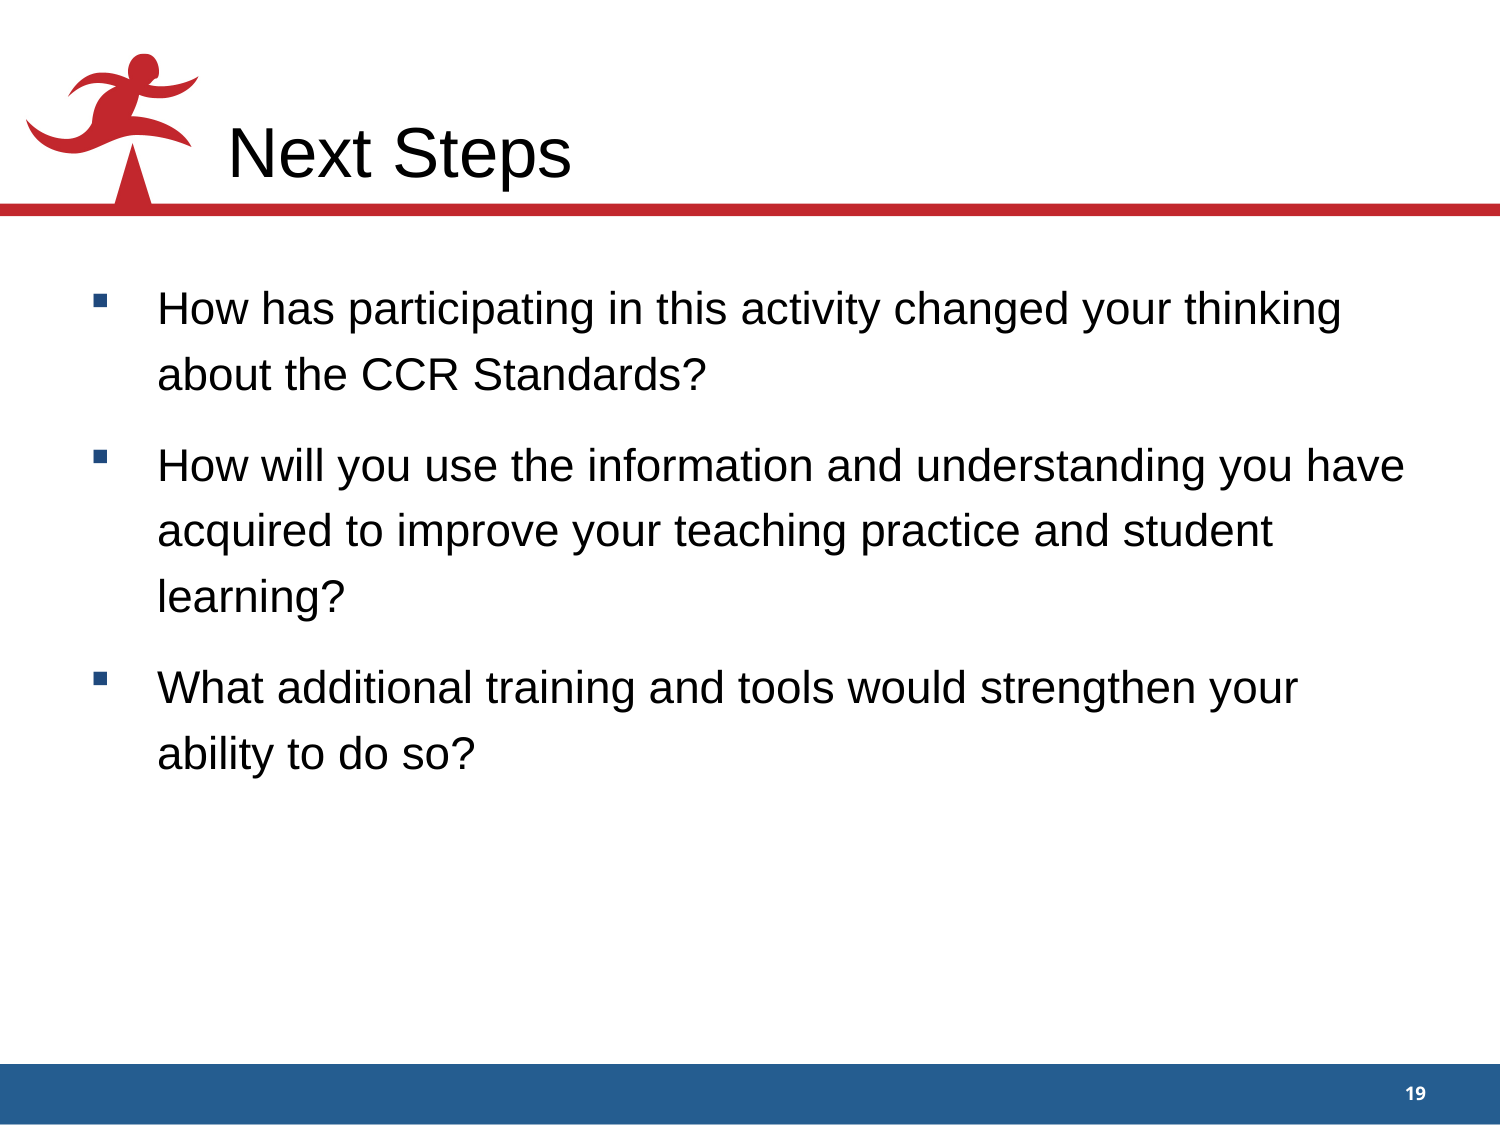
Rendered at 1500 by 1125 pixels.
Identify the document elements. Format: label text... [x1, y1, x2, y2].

list How has participating in this activity changed your thinking about the CCR Standards? How will you use the information and understanding you have acquired to improve your teaching practice and student learning? What additional training and tools would strengthen your ability to do so? [75, 260, 1425, 902]
title Next Steps [212, 50, 1375, 200]
picture [0, 0, 1500, 1125]
